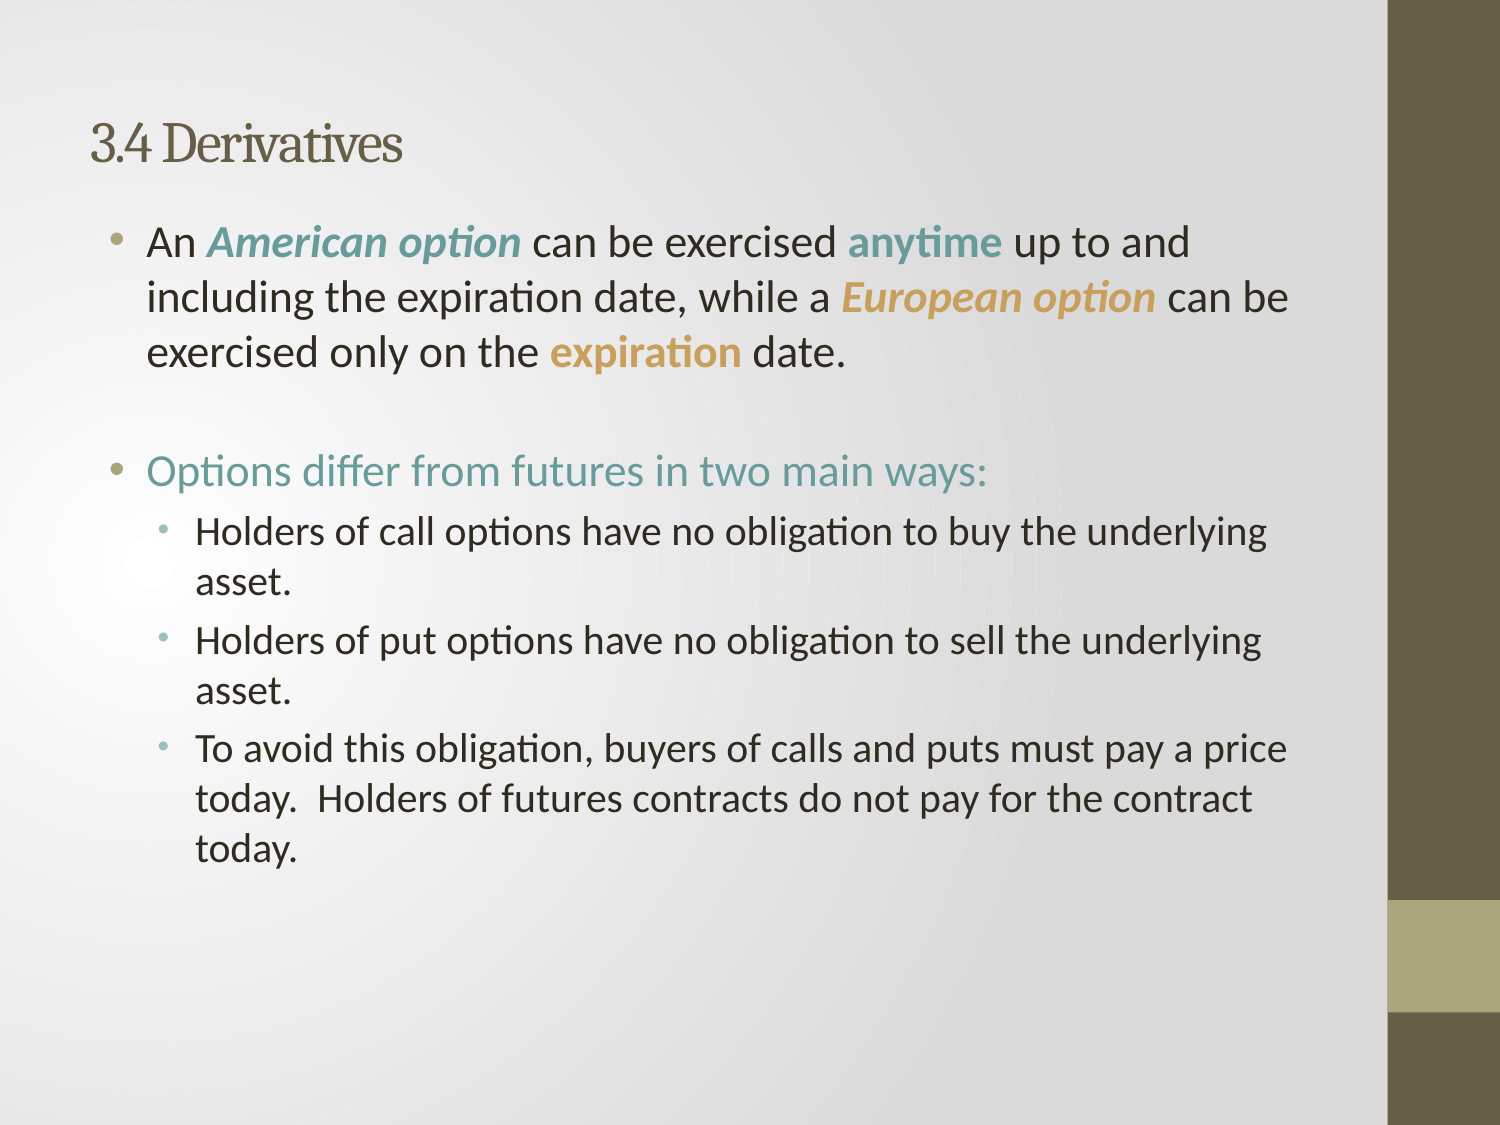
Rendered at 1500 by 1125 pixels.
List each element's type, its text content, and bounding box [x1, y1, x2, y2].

title 3.4 Derivatives [75, 45, 1325, 204]
list An American option can be exercised anytime up to and including the expiration date, while a European option can be exercised only on the expiration date. Options differ from futures in two main ways: Holders of call options have no obligation to buy the underlying asset. Holders of put options have no obligation to sell the underlying asset. To avoid this obligation, buyers of calls and puts must pay a price today. Holders of futures contracts do not pay for the contract today. [75, 204, 1325, 1048]
